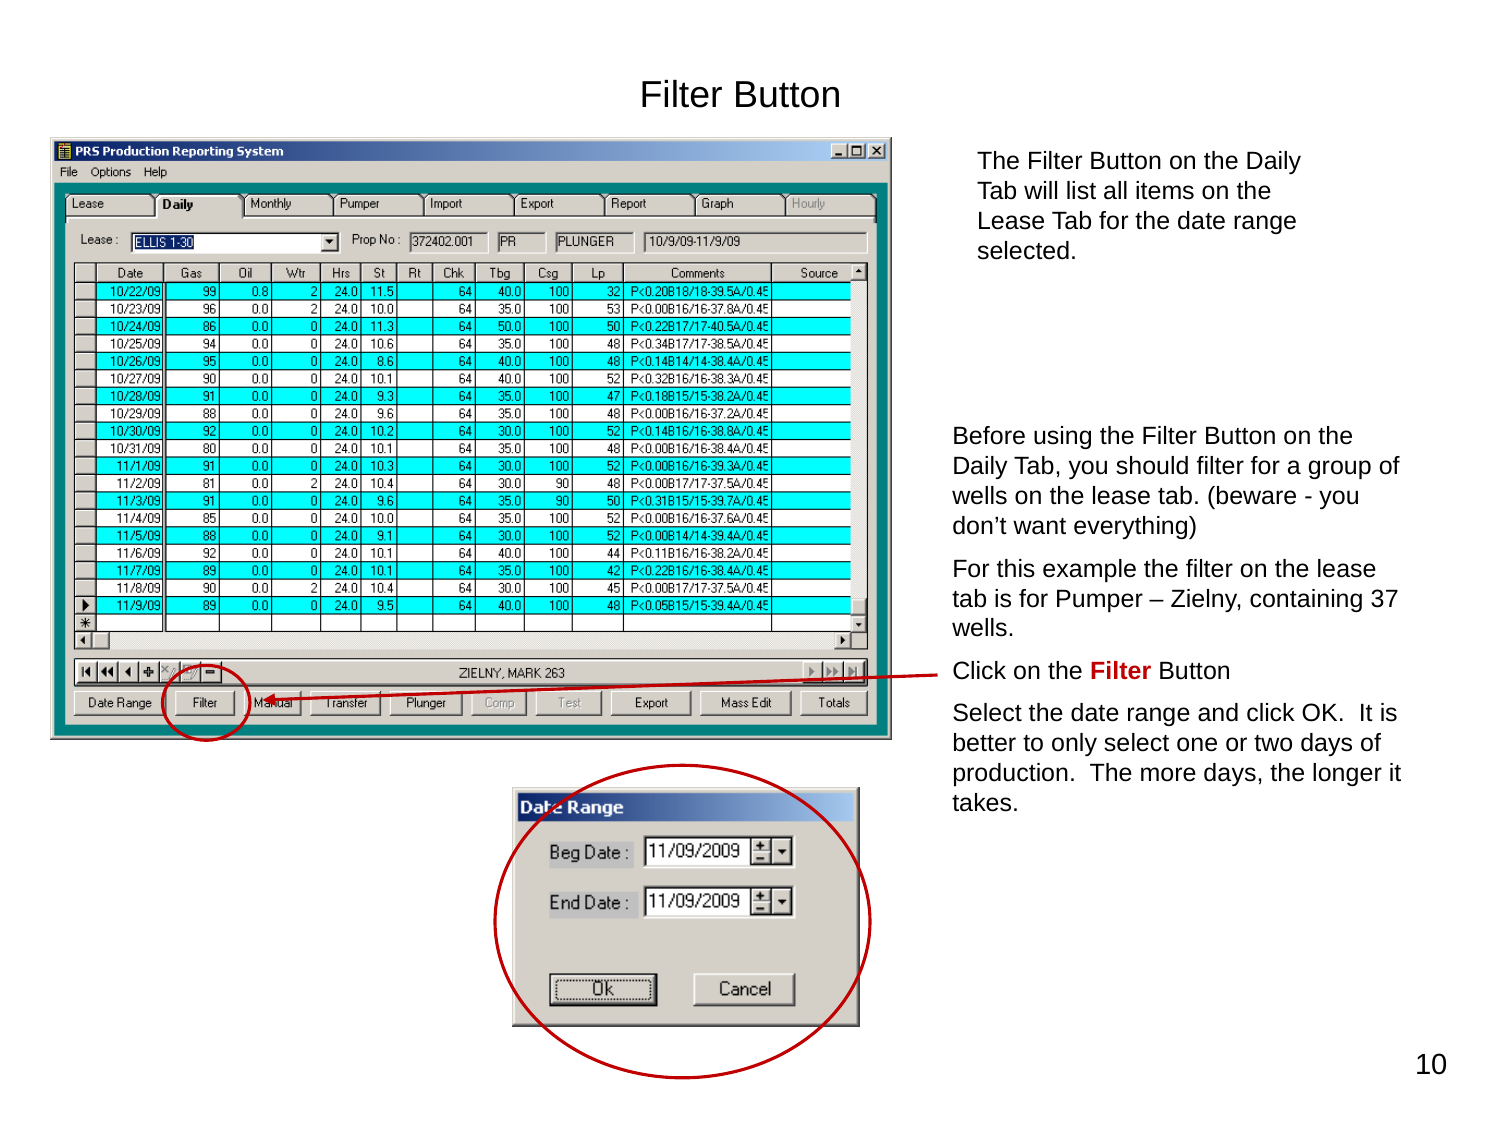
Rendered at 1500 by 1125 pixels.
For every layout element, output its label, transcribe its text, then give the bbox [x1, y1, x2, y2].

text_box Filter Button [624, 62, 863, 123]
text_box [494, 765, 871, 1079]
text_box Before using the Filter Button on the Daily Tab, you should filter for a group of wells on the lease tab. (beware - you don’t want everything) For this example the filter on the lease tab is for Pumper – Zielny, containing 37 wells. Click on the Filter Button Select the date range and click OK. It is better to only select one or two days of production. The more days, the longer it takes. [937, 412, 1425, 824]
slide_number 10 [1374, 1037, 1463, 1089]
picture [49, 137, 892, 740]
text_box The Filter Button on the Daily Tab will list all items on the Lease Tab for the date range selected. [962, 137, 1350, 272]
